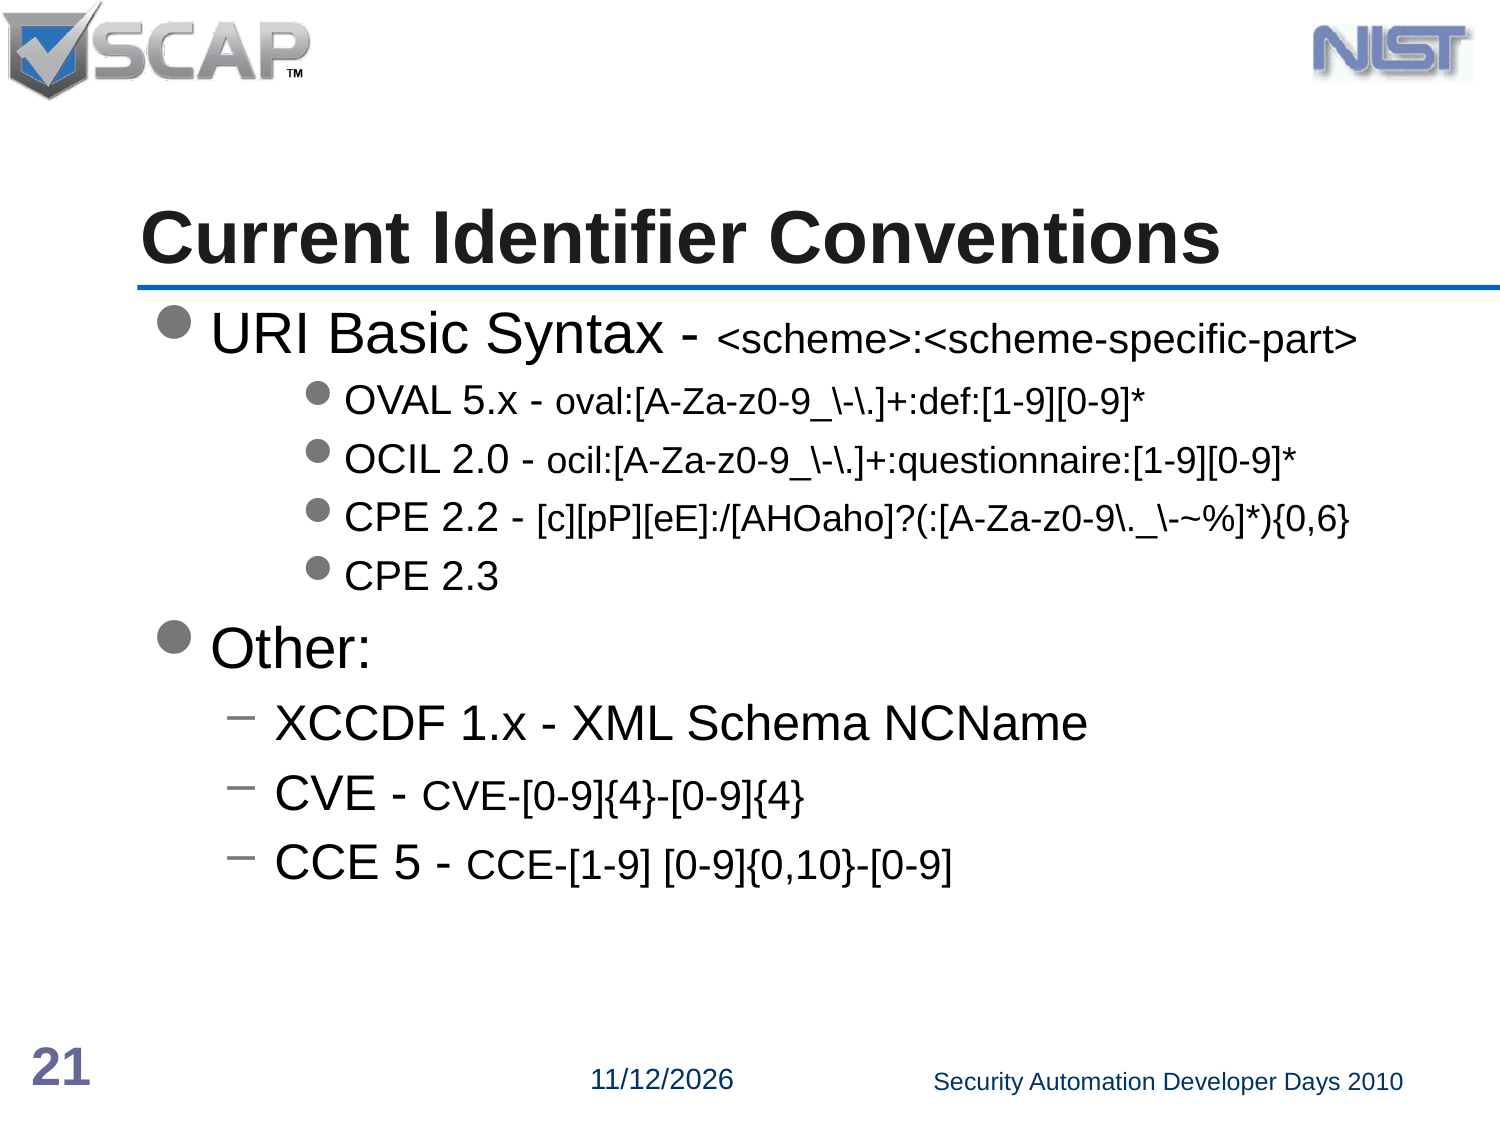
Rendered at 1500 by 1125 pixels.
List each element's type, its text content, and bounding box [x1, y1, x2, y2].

footer Security Automation Developer Days 2010 [912, 1024, 1426, 1104]
slide_number 21 [13, 1023, 111, 1105]
title Current Identifier Conventions [124, 99, 1426, 288]
picture [0, 0, 313, 103]
list URI Basic Syntax - <scheme>:<scheme-specific-part> OVAL 5.x - oval:[A-Za-z0-9_\-\.]+:def:[1-9][0-9]* OCIL 2.0 - ocil:[A-Za-z0-9_\-\.]+:questionnaire:[1-9][0-9]* CPE 2.2 - [c][pP][eE]:/[AHOaho]?(:[A-Za-z0-9\._\-~%]*){0,6} CPE 2.3 Other: XCCDF 1.x - XML Schema NCName CVE - CVE-[0-9]{4}-[0-9]{4} CCE 5 - CCE-[1-9] [0-9]{0,10}-[0-9] [137, 287, 1400, 1026]
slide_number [399, 1024, 750, 1104]
picture [1312, 24, 1475, 83]
